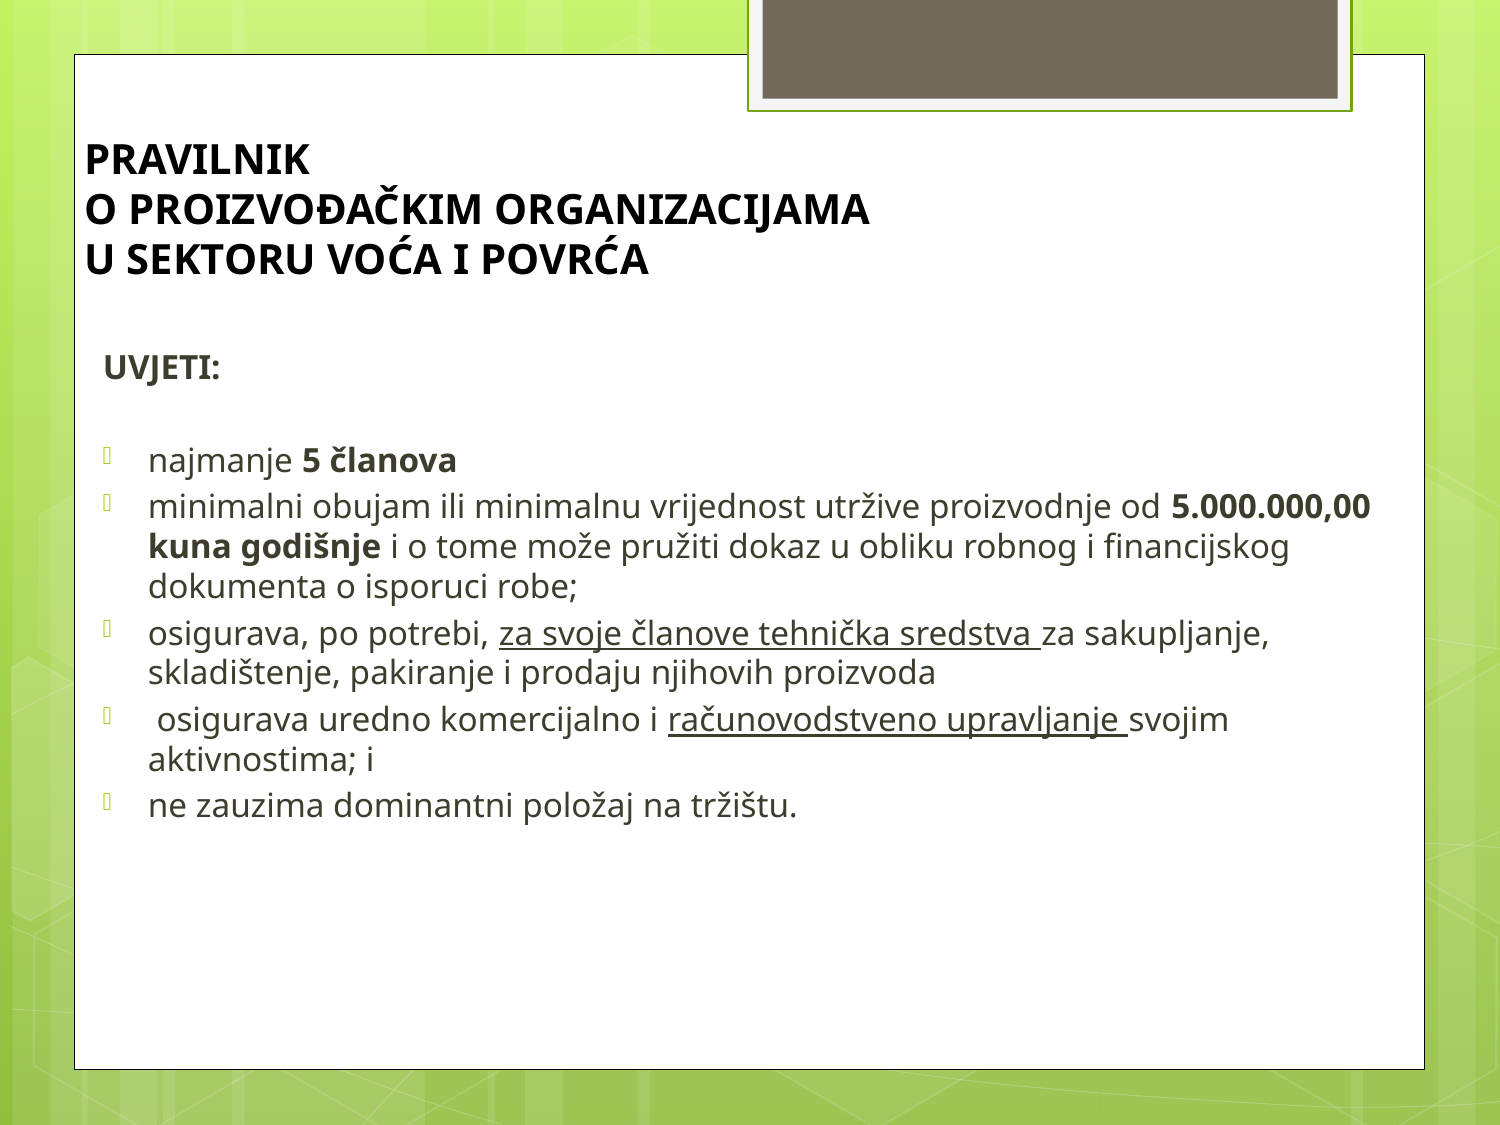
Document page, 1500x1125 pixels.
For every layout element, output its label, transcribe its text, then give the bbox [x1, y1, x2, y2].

text_box PRAVILNIK O PROIZVOĐAČKIM ORGANIZACIJAMA U SEKTORU VOĆA I POVRĆA [16, 125, 1446, 291]
list UVJETI: najmanje 5 članova minimalni obujam ili minimalnu vrijednost utržive proizvodnje od 5.000.000,00 kuna godišnje i o tome može pružiti dokaz u obliku robnog i financijskog dokumenta o isporuci robe; osigurava, po potrebi, za svoje članove tehnička sredstva za sakupljanje, skladištenje, pakiranje i prodaju njihovih proizvoda osigurava uredno komercijalno i računovodstveno upravljanje svojim aktivnostima; i ne zauzima dominantni položaj na tržištu. [76, 292, 1446, 1025]
